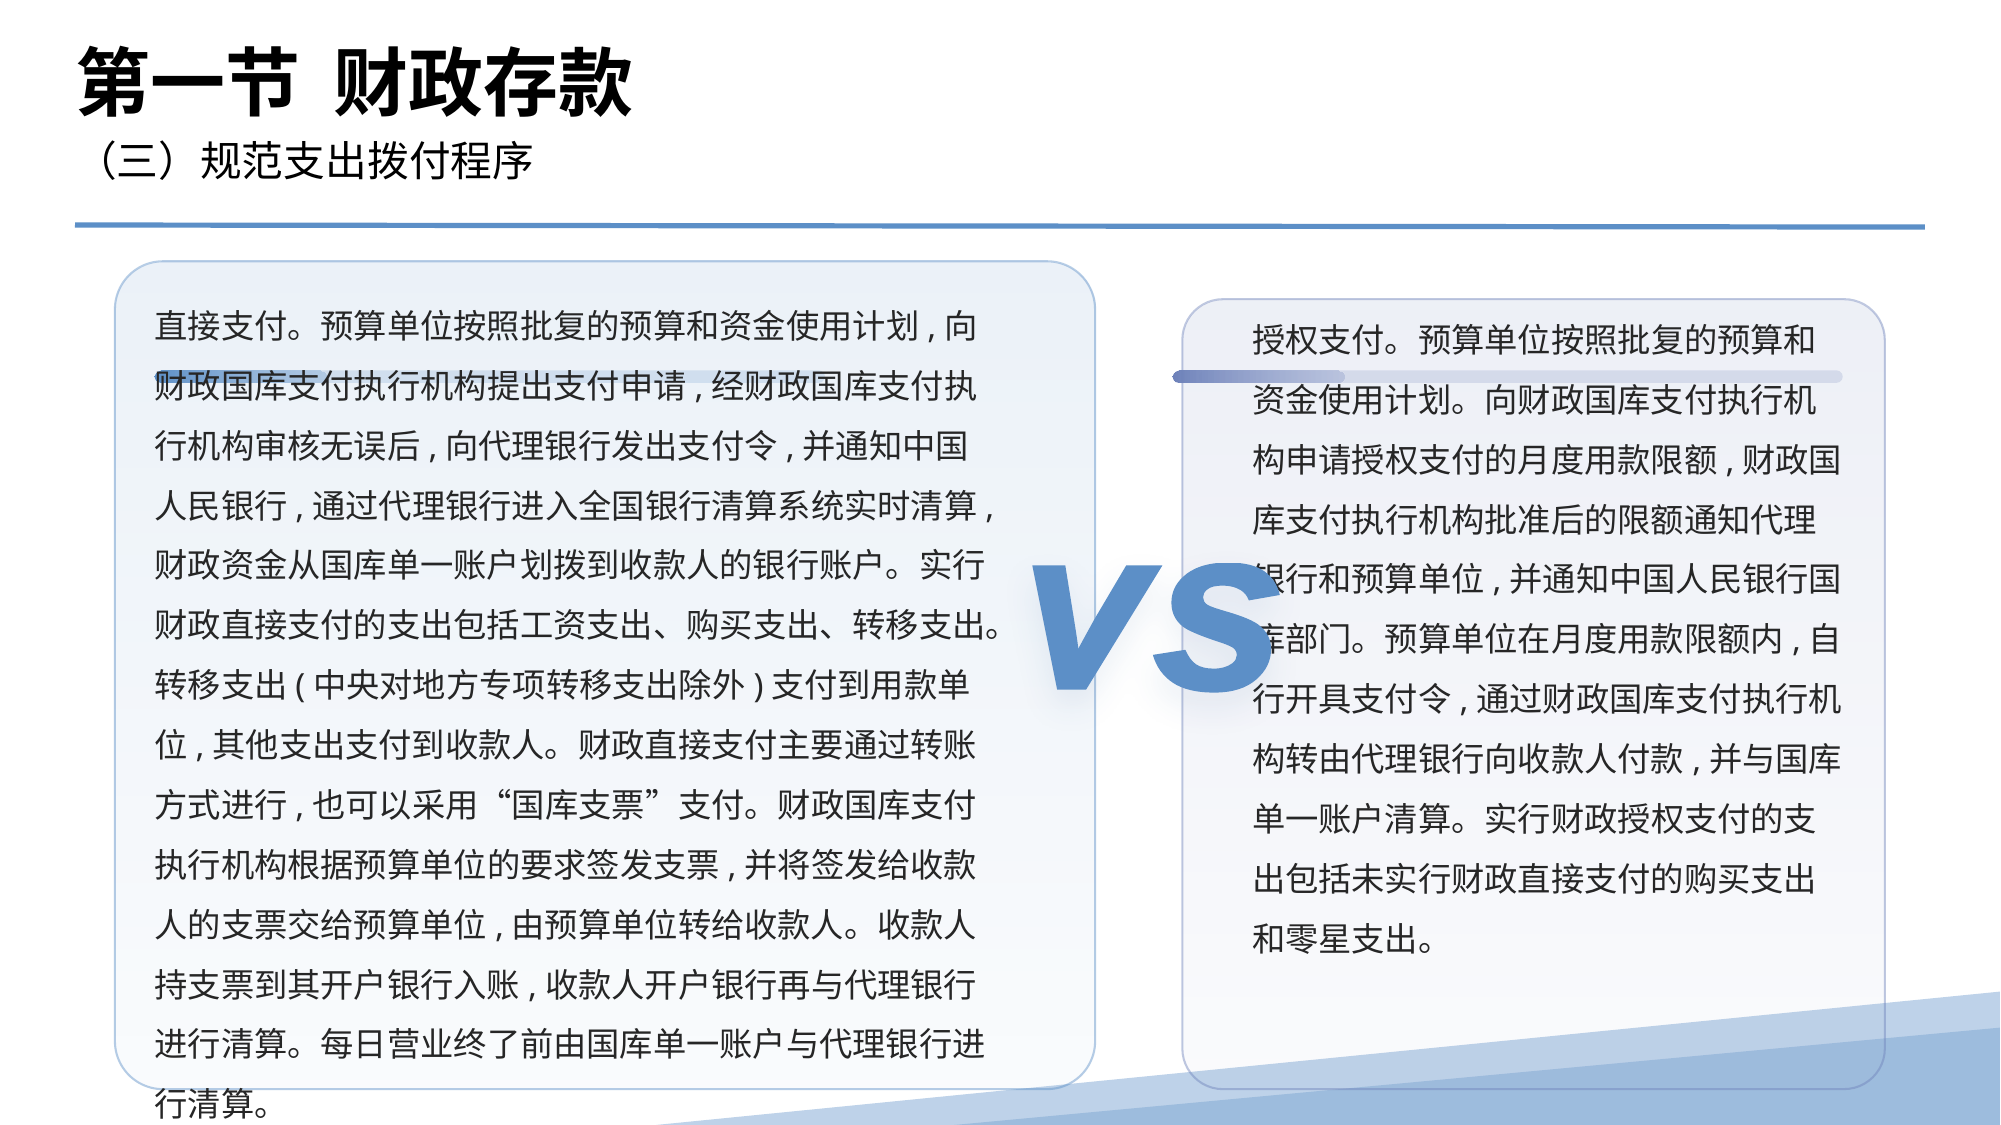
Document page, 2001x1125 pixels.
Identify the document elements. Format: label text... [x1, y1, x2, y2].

text_box 直接支付。预算单位按照批复的预算和资金使用计划,向财政国库支付执行机构提出支付申请,经财政国库支付执行机构审核无误后,向代理银行发出支付令,并通知中国人民银行,通过代理银行进入全国银行清算系统实时清算,财政资金从国库单一账户划拨到收款人的银行账户。实行财政直接支付的支出包括工资支出、购买支出、转移支出。转移支出(中央对地方专项转移支出除外)支付到用款单位,其他支出支付到收款人。财政直接支付主要通过转账方式进行,也可以采用“国库支票”支付。财政国库支付执行机构根据预算单位的要求签发支票,并将签发给收款人的支票交给预算单位,由预算单位转给收款人。收款人持支票到其开户银行入账,收款人开户银行再与代理银行进行清算。每日营业终了前由国库单一账户与代理银行进行清算。 [154, 285, 1001, 1038]
text_box [1170, 369, 1252, 384]
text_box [74, 224, 1925, 228]
text_box [1151, 561, 1282, 694]
text_box [1031, 564, 1165, 691]
text_box （三）规范支出拨付程序 [75, 124, 1925, 200]
text_box [113, 260, 1097, 1091]
text_box 授权支付。预算单位按照批复的预算和资金使用计划。向财政国库支付执行机构申请授权支付的月度用款限额,财政国库支付执行机构批准后的限额通知代理银行和预算单位,并通知中国人民银行国库部门。预算单位在月度用款限额内,自行开具支付令,通过财政国库支付执行机构转由代理银行向收款人付款,并与国库单一账户清算。实行财政授权支付的支出包括未实行财政直接支付的购买支出和零星支出。 [1252, 299, 1849, 991]
text_box 第一节 财政存款 [75, 24, 1925, 124]
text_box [656, 991, 2000, 1125]
text_box [1181, 298, 1886, 991]
